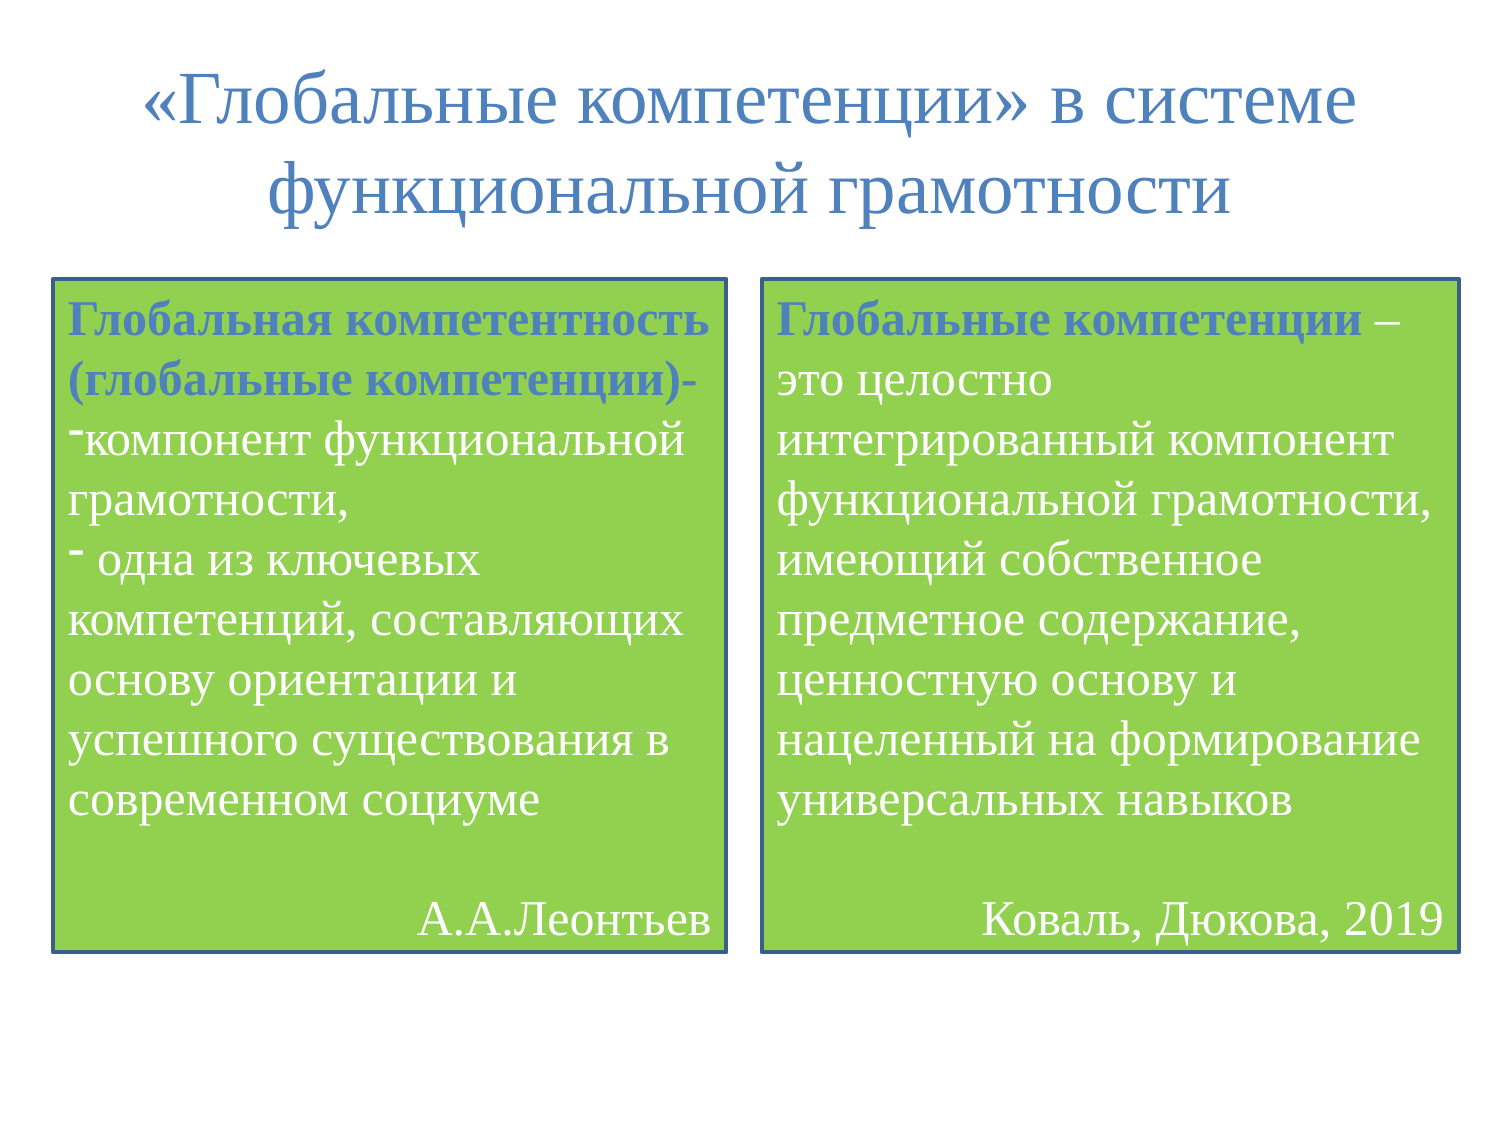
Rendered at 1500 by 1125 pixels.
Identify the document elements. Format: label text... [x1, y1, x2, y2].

title «Глобальные компетенции» в системе функциональной грамотности [75, 45, 1425, 233]
text_box Глобальные компетенции – это целостно интегрированный компонент функциональной грамотности, имеющий собственное предметное содержание, ценностную основу и нацеленный на формирование универсальных навыков Коваль, Дюкова, 2019 [760, 277, 1461, 954]
text_box Глобальная компетентность (глобальные компетенции)- компонент функциональной грамотности, одна из ключевых компетенций, составляющих основу ориентации и успешного существования в современном социуме А.А.Леонтьев [51, 277, 728, 954]
